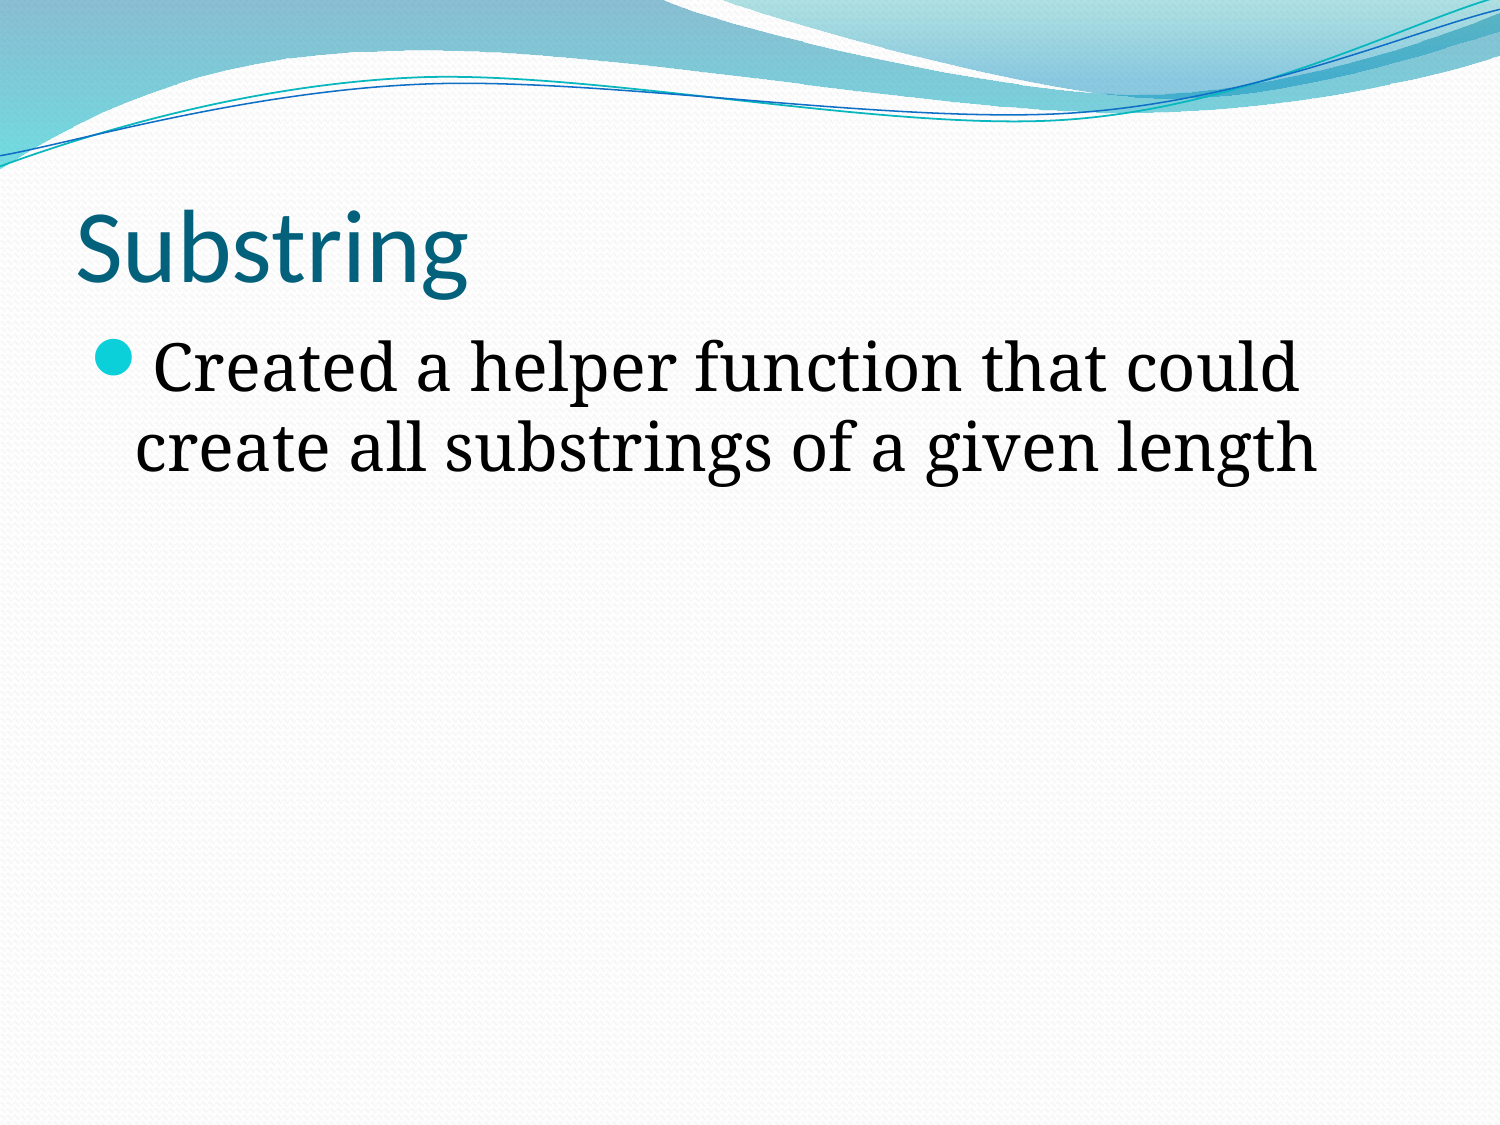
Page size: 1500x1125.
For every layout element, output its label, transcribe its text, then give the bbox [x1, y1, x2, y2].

list Created a helper function that could create all substrings of a given length [75, 317, 1425, 1038]
title Substring [75, 115, 1425, 303]
